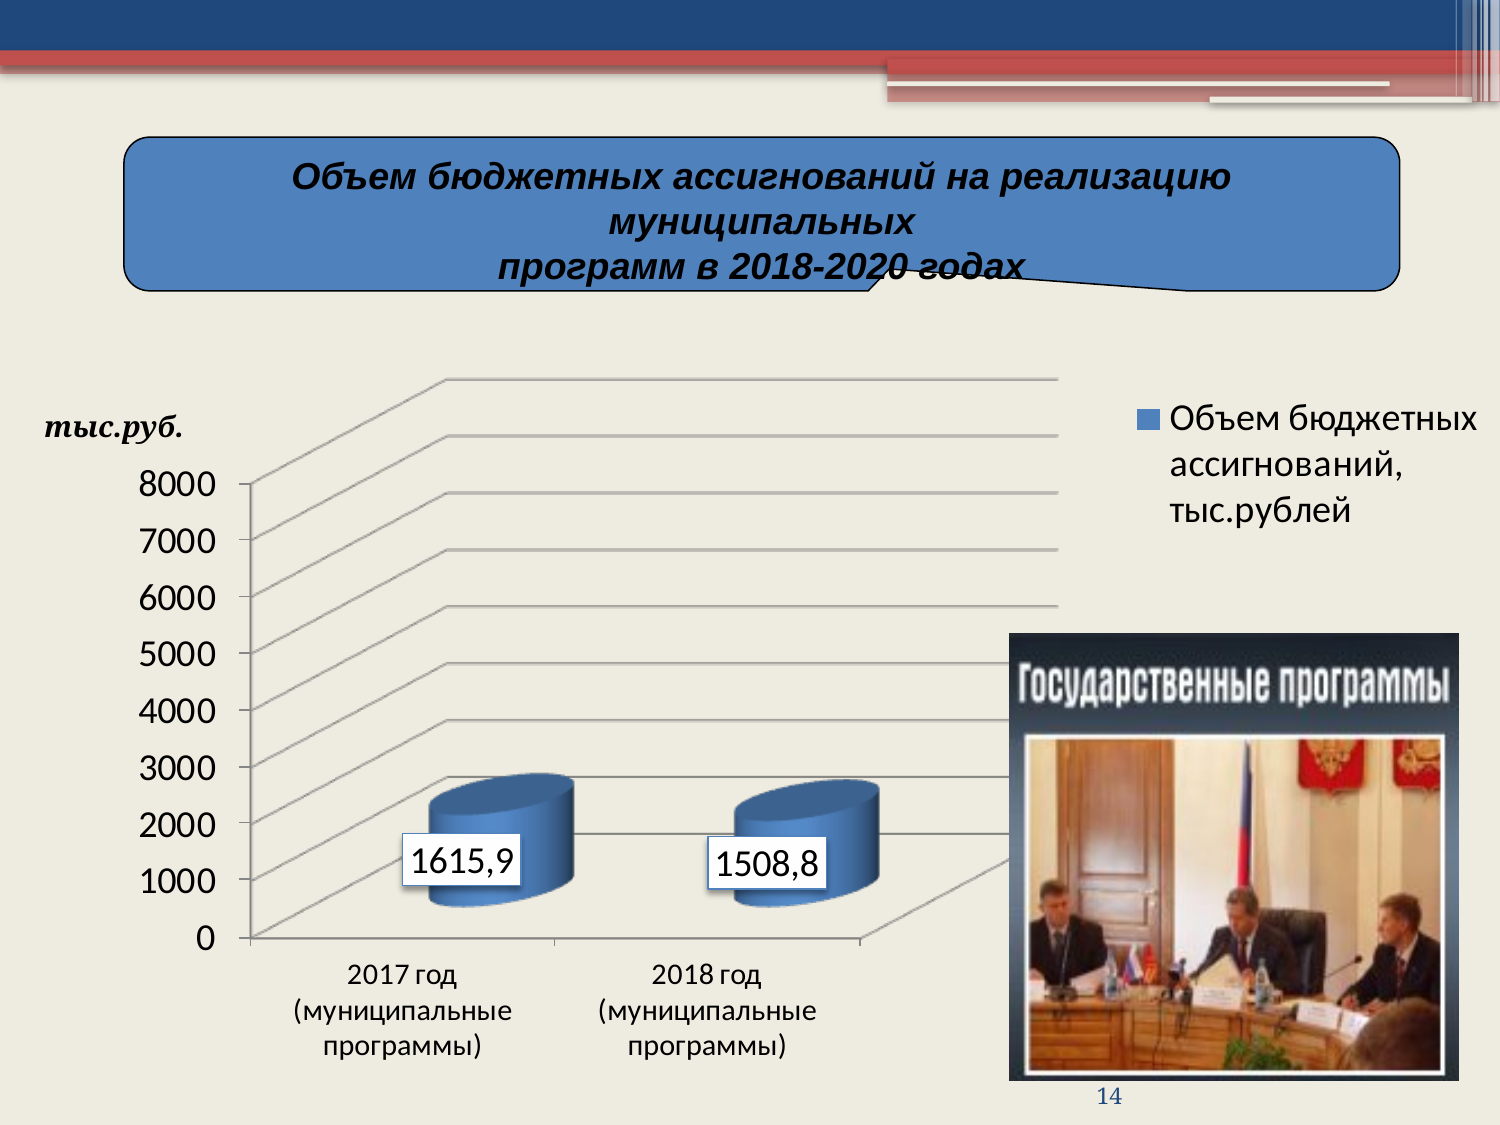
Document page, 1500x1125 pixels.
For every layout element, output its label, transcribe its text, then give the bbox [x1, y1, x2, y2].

picture [1009, 632, 1459, 1081]
text_box тыс.руб. [28, 399, 53, 452]
text_box Объем бюджетных ассигнований на реализацию муниципальных программ в 2018-2020 годах [123, 137, 1400, 291]
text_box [59, 314, 1500, 1125]
